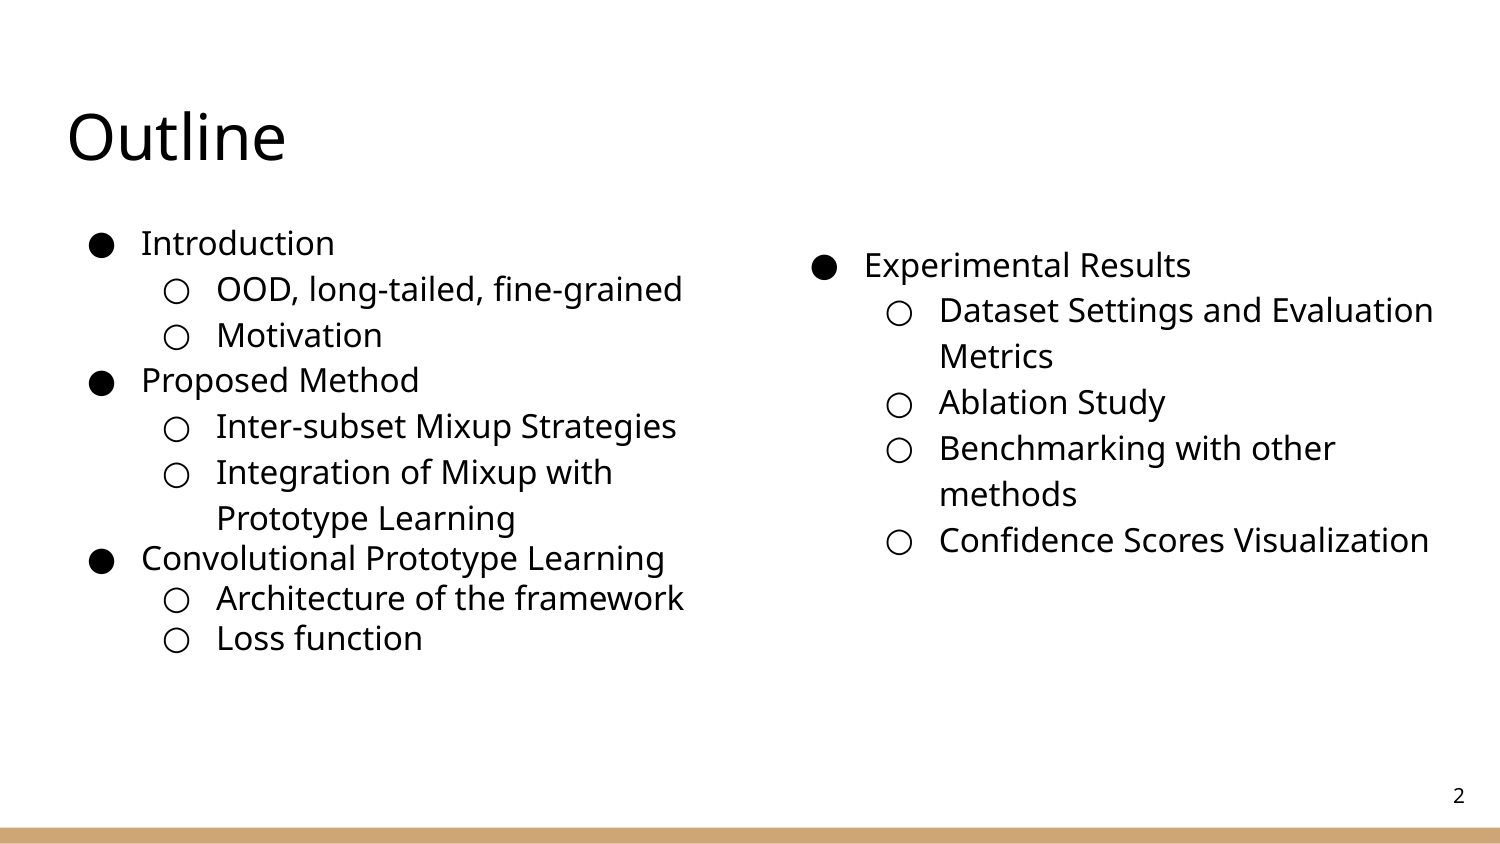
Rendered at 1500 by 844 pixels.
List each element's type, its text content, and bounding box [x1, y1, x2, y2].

list Experimental Results Dataset Settings and Evaluation Metrics Ablation Study Benchmarking with other methods Confidence Scores Visualization [773, 222, 1473, 773]
title Outline [51, 51, 1449, 189]
list Introduction OOD, long-tailed, fine-grained Motivation Proposed Method Inter-subset Mixup Strategies Integration of Mixup with Prototype Learning Convolutional Prototype Learning Architecture of the framework Loss function [51, 200, 750, 752]
slide_number ‹#› [1389, 764, 1480, 830]
